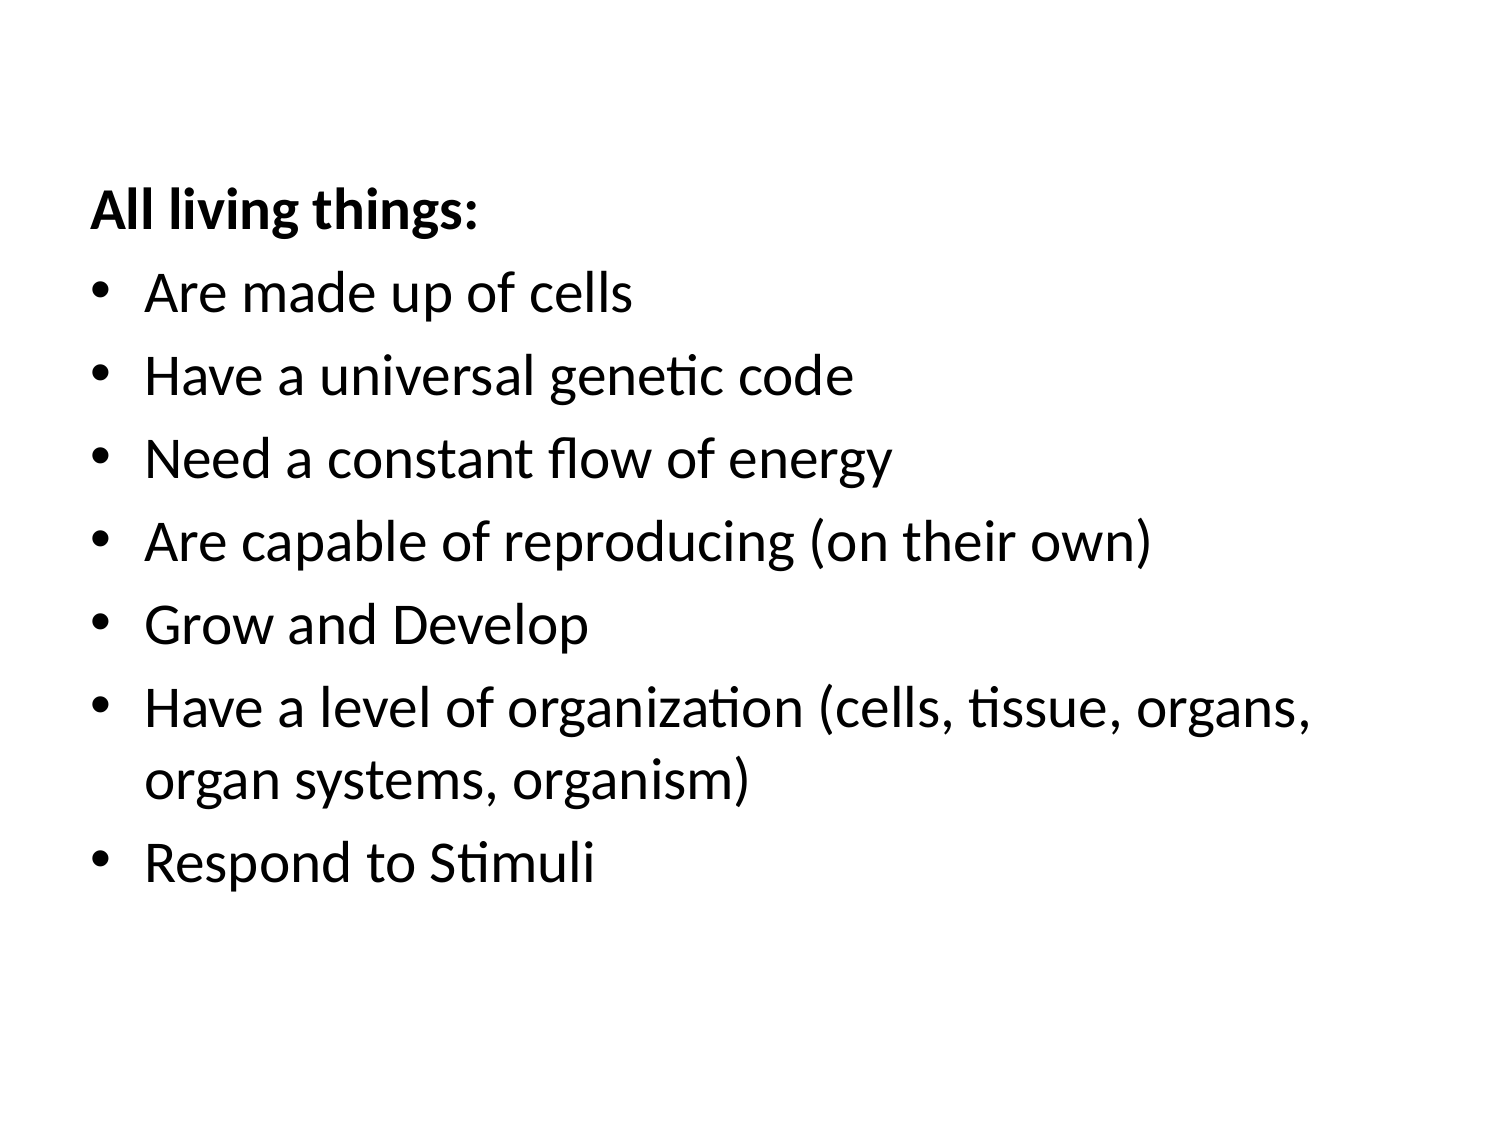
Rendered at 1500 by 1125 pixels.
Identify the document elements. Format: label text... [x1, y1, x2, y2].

list All living things: Are made up of cells Have a universal genetic code Need a constant flow of energy Are capable of reproducing (on their own) Grow and Develop Have a level of organization (cells, tissue, organs, organ systems, organism) Respond to Stimuli [75, 162, 1425, 905]
